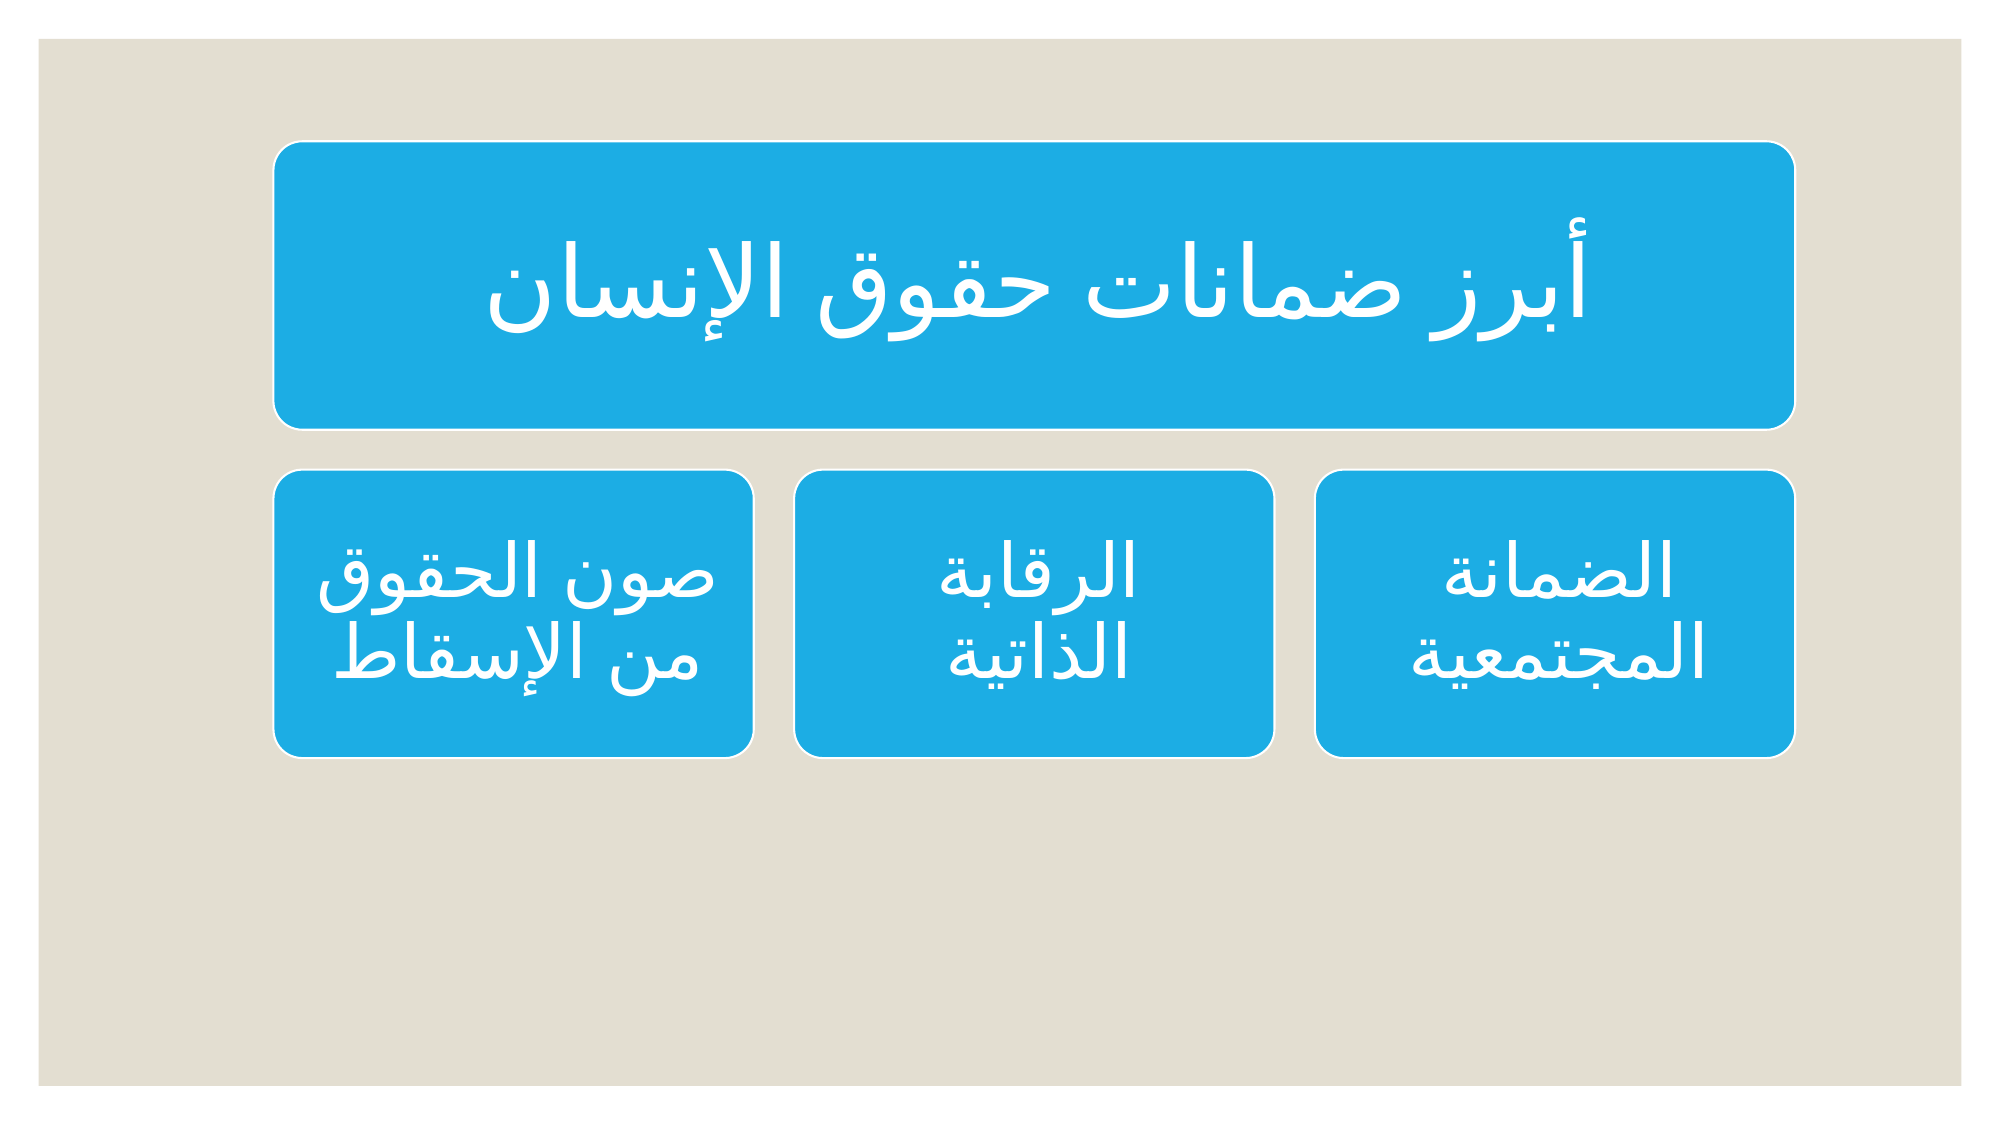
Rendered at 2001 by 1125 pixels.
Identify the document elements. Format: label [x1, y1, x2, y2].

text_box [272, 140, 1796, 759]
